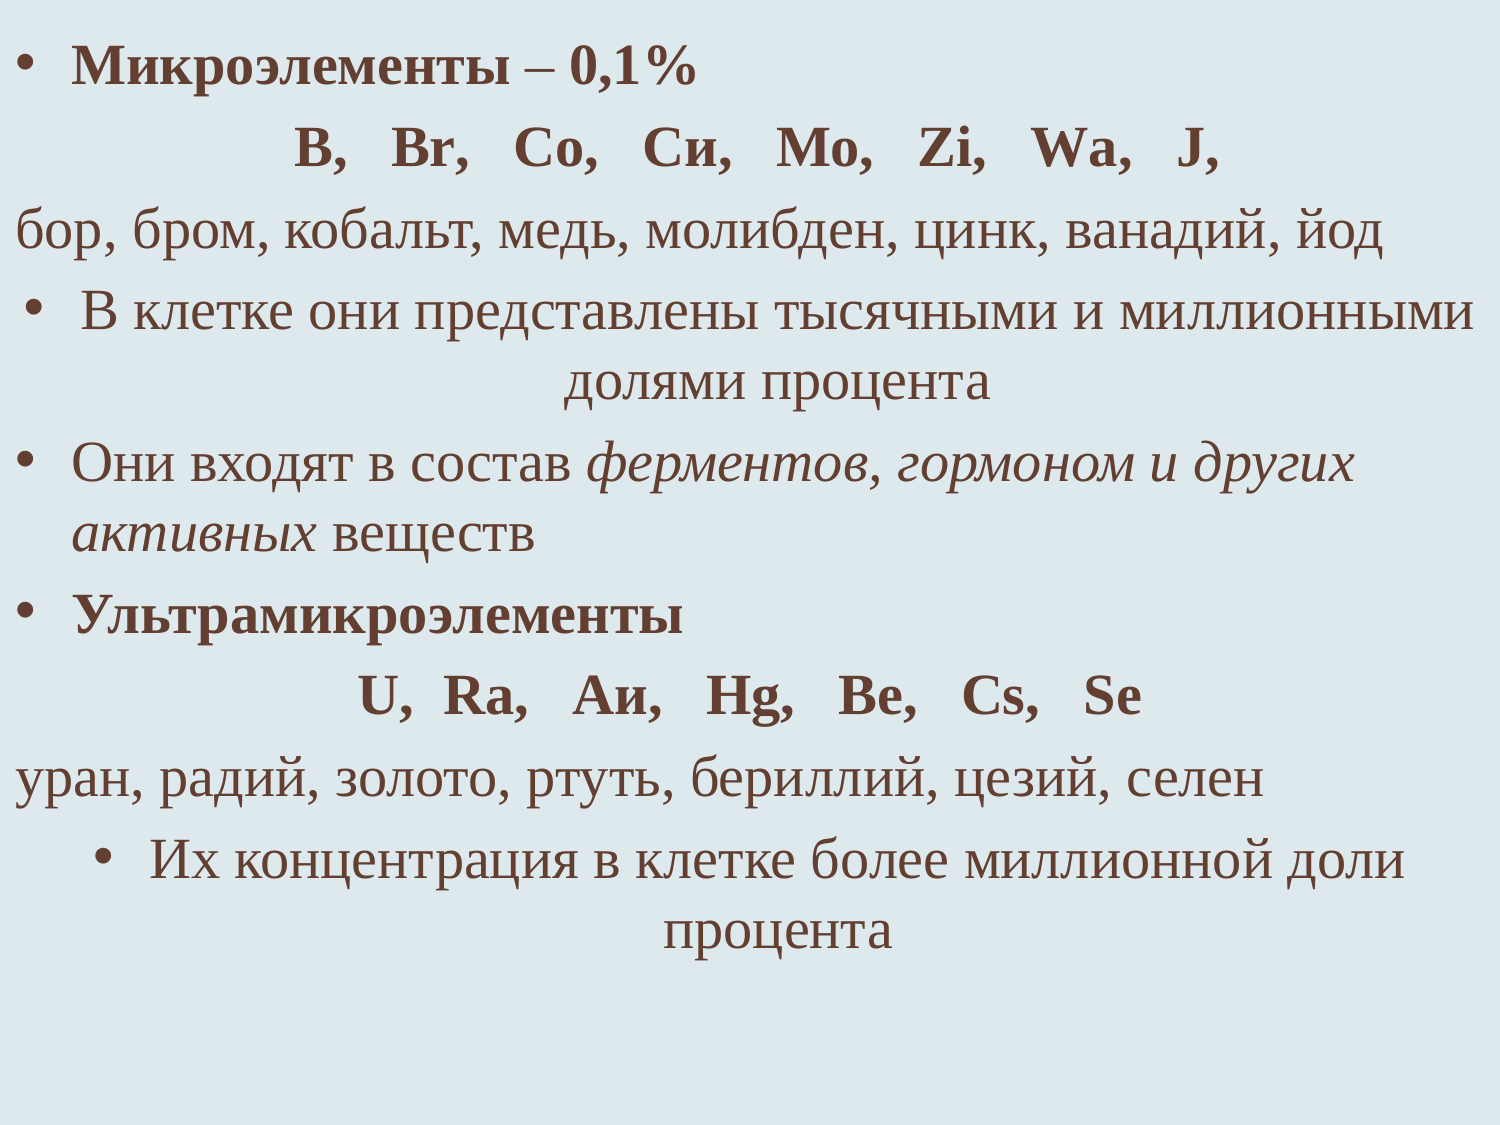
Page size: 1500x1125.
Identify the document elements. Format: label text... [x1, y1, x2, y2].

text_box Микроэлементы – 0,1% В, Вr, Со, Си, Мо, Zi, Wа, J, бор, бром, кобальт, медь, молибден, цинк, ванадий, йод В клетке они представлены тысячными и миллионными долями процента Они входят в состав ферментов, гормоном и других активных веществ Ультрамикроэлементы U, Ra, Аи, Hg, Ве, Cs, Sе уран, радий, золото, ртуть, бериллий, цезий, селен Их концентрация в клетке более миллионной доли процента [0, 18, 1500, 1012]
